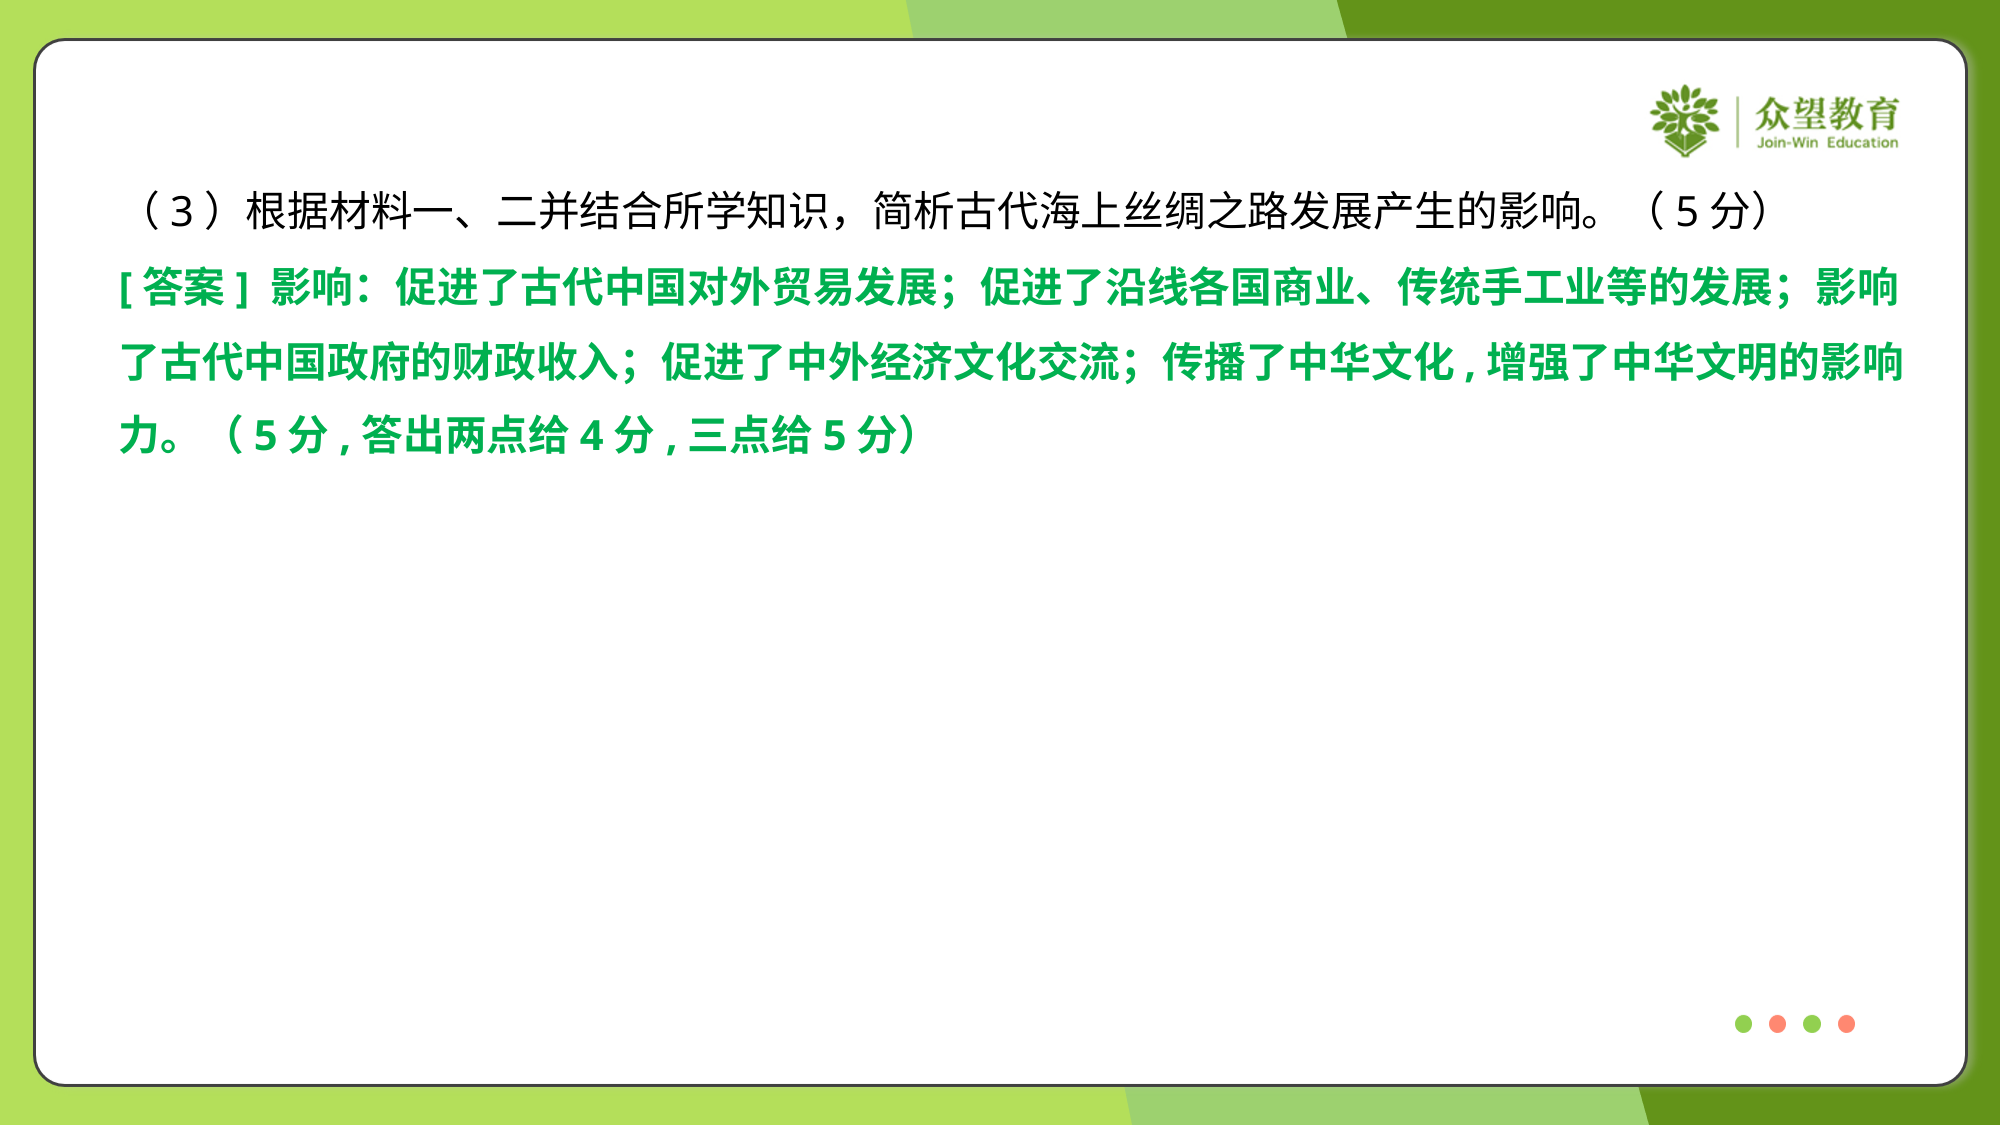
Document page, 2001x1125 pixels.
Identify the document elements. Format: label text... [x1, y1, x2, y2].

picture [0, 0, 2000, 1125]
text_box [答案] 影响：促进了古代中国对外贸易发展；促进了沿线各国商业、传统手工业等的发展；影响 了古代中国政府的财政收入；促进了中外经济文化交流；传播了中华文化,增强了中华文明的影响 力。（5分,答出两点给4分,三点给5分） [118, 235, 1883, 451]
text_box （3）根据材料一、二并结合所学知识，简析古代海上丝绸之路发展产生的影响。（5分） [118, 159, 1883, 227]
